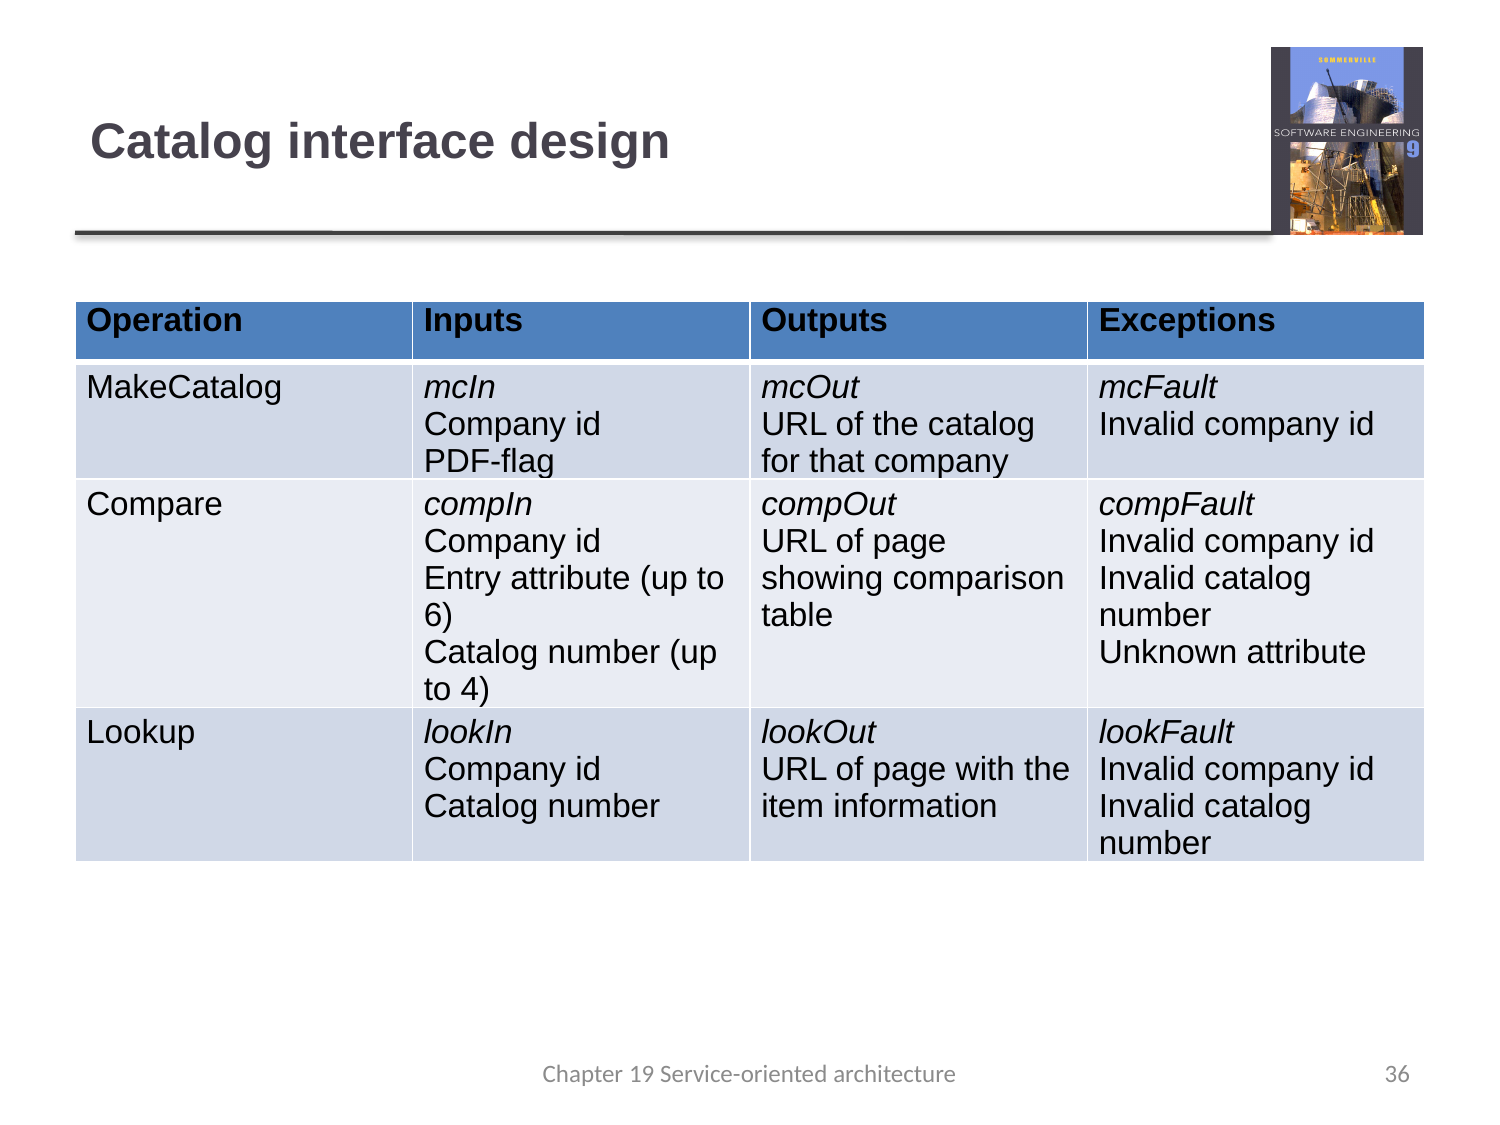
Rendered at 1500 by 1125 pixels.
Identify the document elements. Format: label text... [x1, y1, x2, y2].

table_cell compIn Company id Entry attribute (up to 6) Catalog number (up to 4) [413, 480, 749, 707]
table_cell mcOut URL of the catalog for that company [751, 365, 1087, 478]
table_header Outputs [751, 302, 1087, 359]
table_cell lookOut URL of page with the item information [751, 708, 1087, 861]
table_header Exceptions [1088, 302, 1424, 359]
table_cell lookFault Invalid company id Invalid catalog number [1088, 708, 1424, 861]
table_cell mcFault Invalid company id [1088, 365, 1424, 478]
table_cell MakeCatalog [76, 365, 412, 478]
table_cell lookIn Company id Catalog number [413, 708, 749, 861]
table_header Operation [76, 302, 412, 359]
table_cell Lookup [76, 708, 412, 861]
table_header Inputs [413, 302, 749, 359]
slide_number 36 [1074, 1042, 1425, 1103]
picture [1272, 47, 1423, 235]
table_cell mcIn Company id PDF-flag [413, 365, 749, 478]
title Catalog interface design [74, 44, 1272, 233]
table_cell compOut URL of page showing comparison table [751, 480, 1087, 707]
footer Chapter 19 Service-oriented architecture [512, 1042, 988, 1103]
table_cell compFault Invalid company id Invalid catalog number Unknown attribute [1088, 480, 1424, 707]
table_cell Compare [76, 480, 412, 707]
